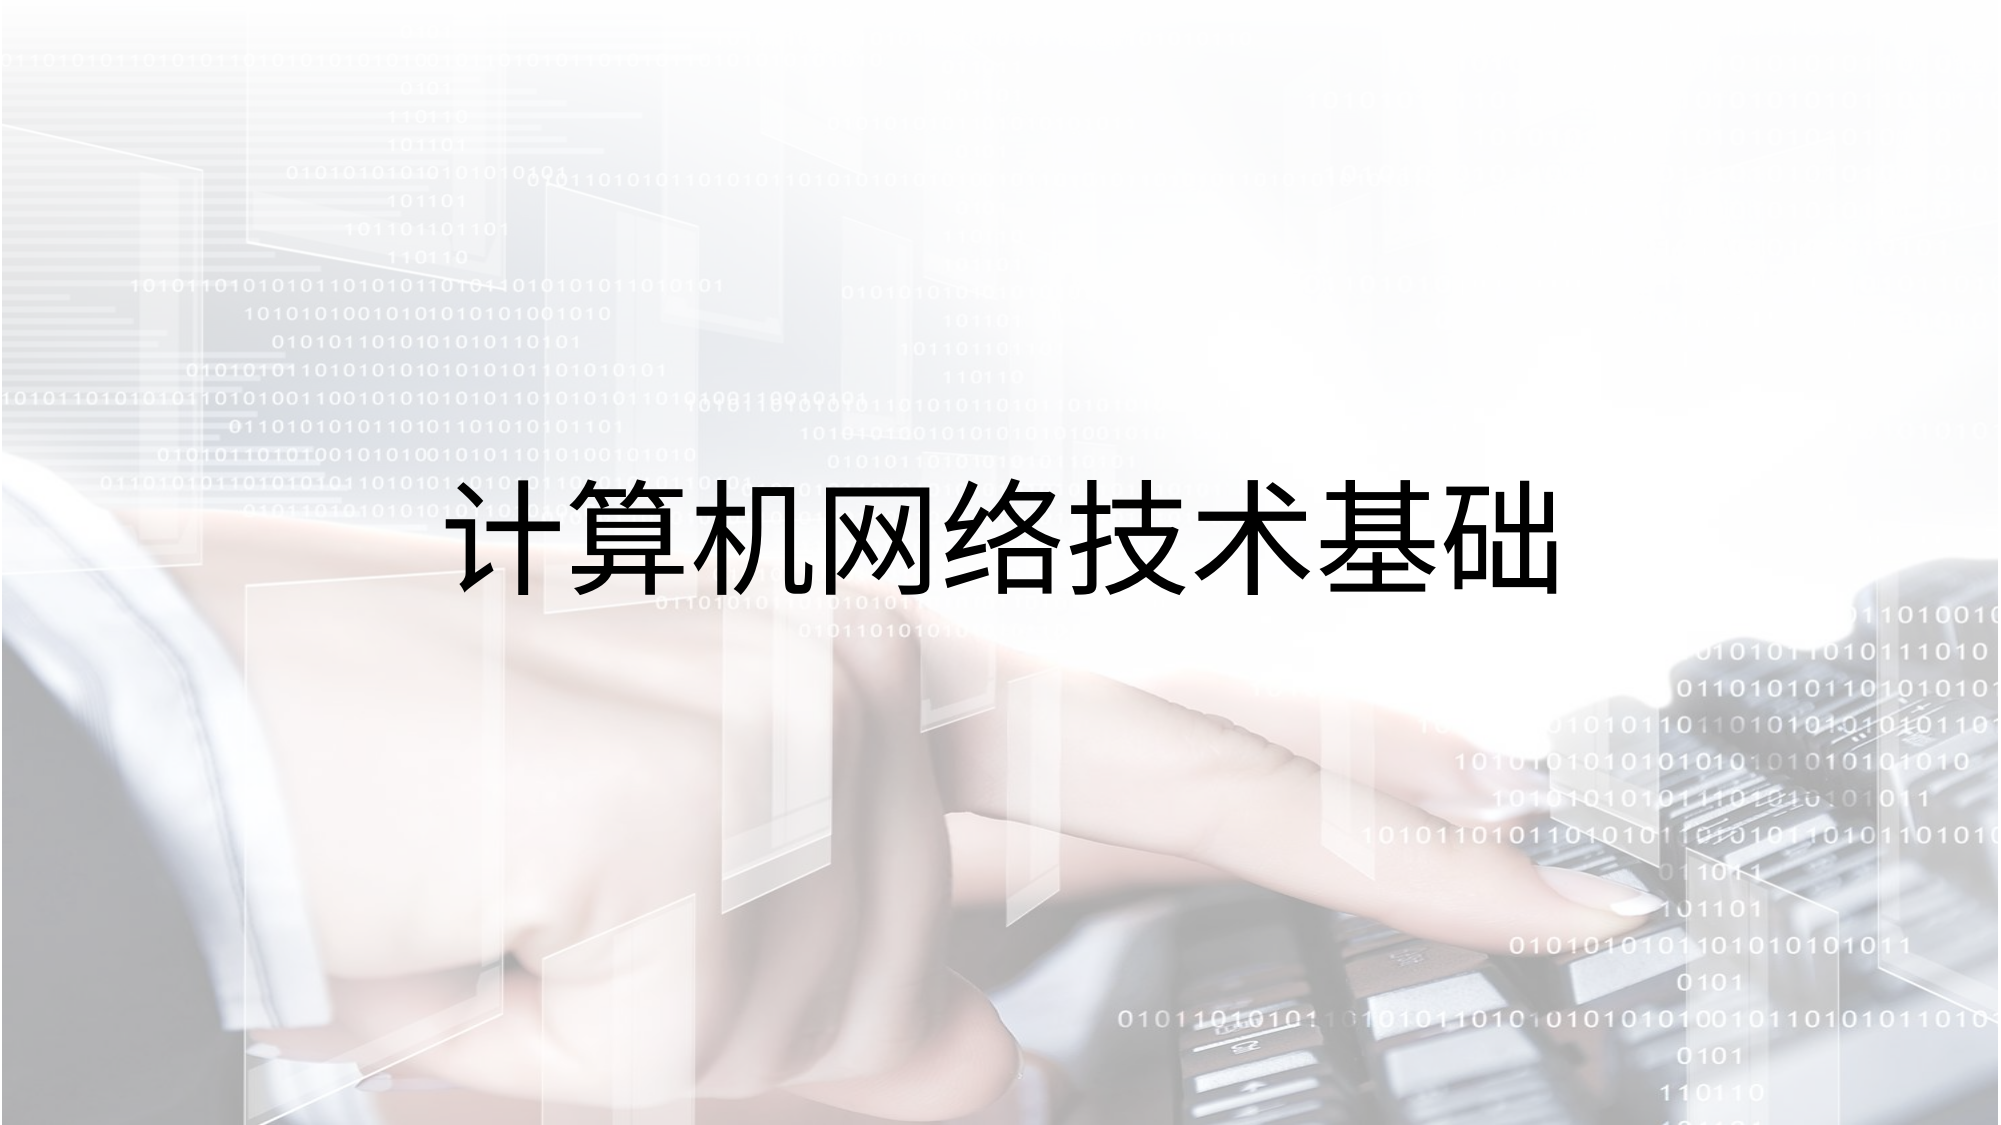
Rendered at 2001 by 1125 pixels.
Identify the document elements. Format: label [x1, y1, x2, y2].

text_box [1, 0, 2000, 1125]
